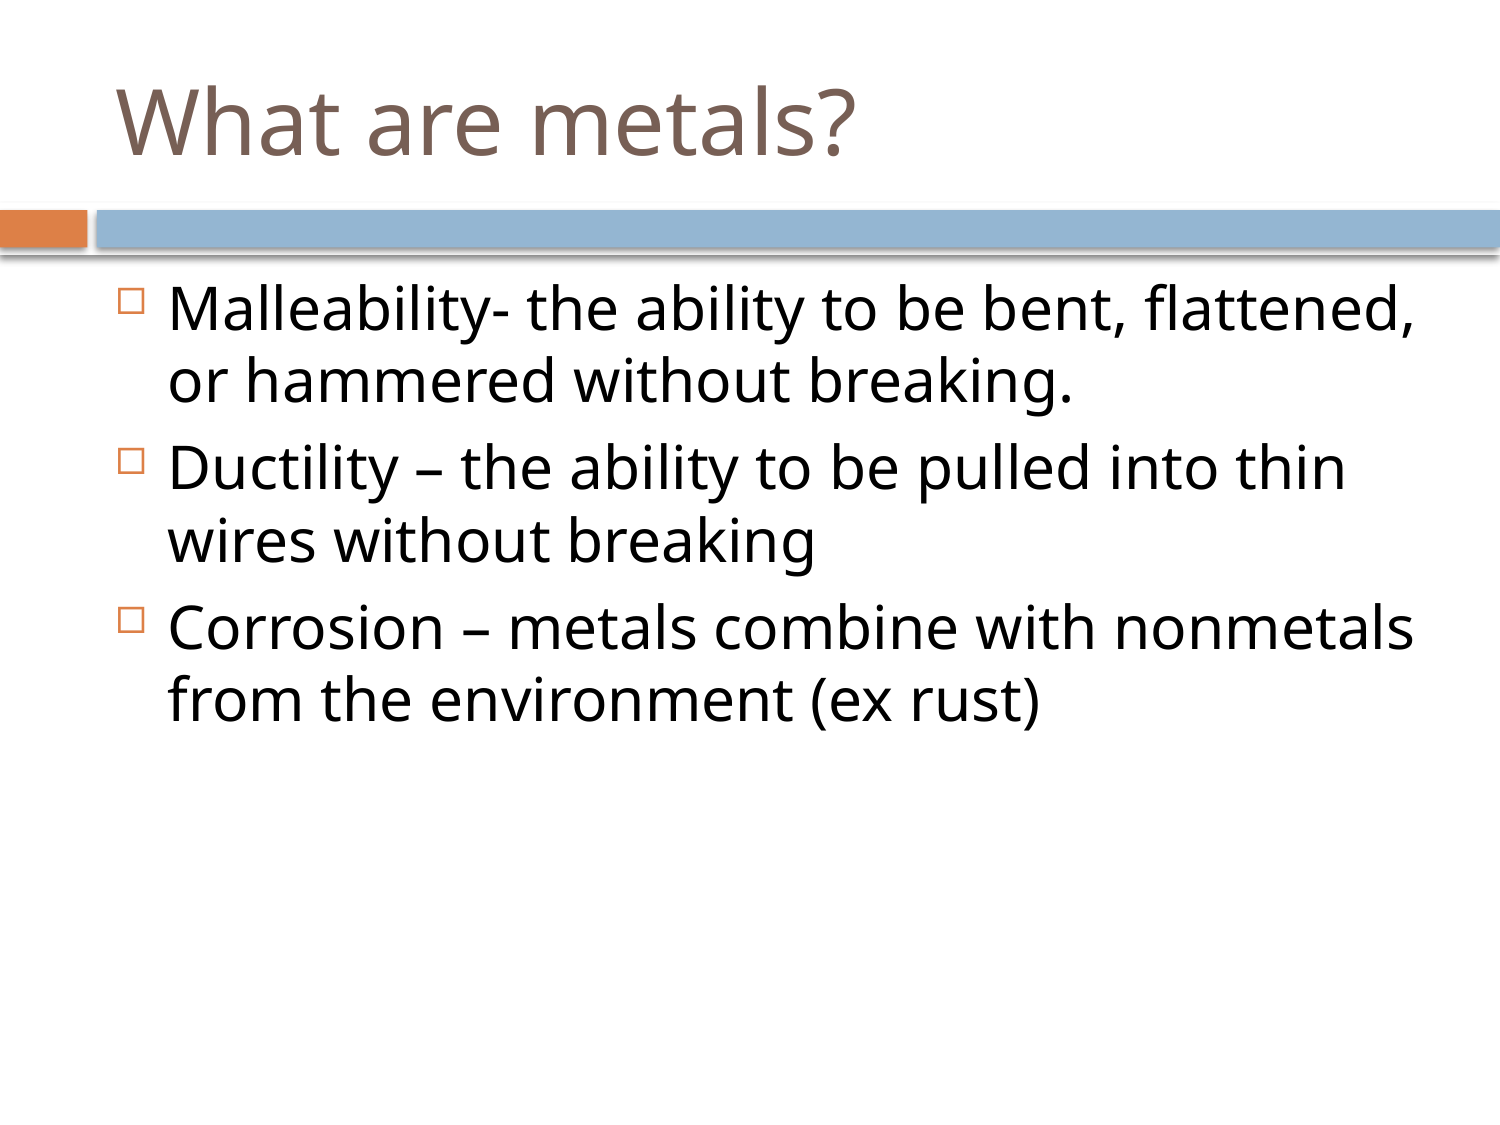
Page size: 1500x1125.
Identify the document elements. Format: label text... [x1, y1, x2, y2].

list Malleability- the ability to be bent, flattened, or hammered without breaking. Ductility – the ability to be pulled into thin wires without breaking Corrosion – metals combine with nonmetals from the environment (ex rust) [100, 262, 1438, 1000]
title What are metals? [100, 37, 1438, 200]
